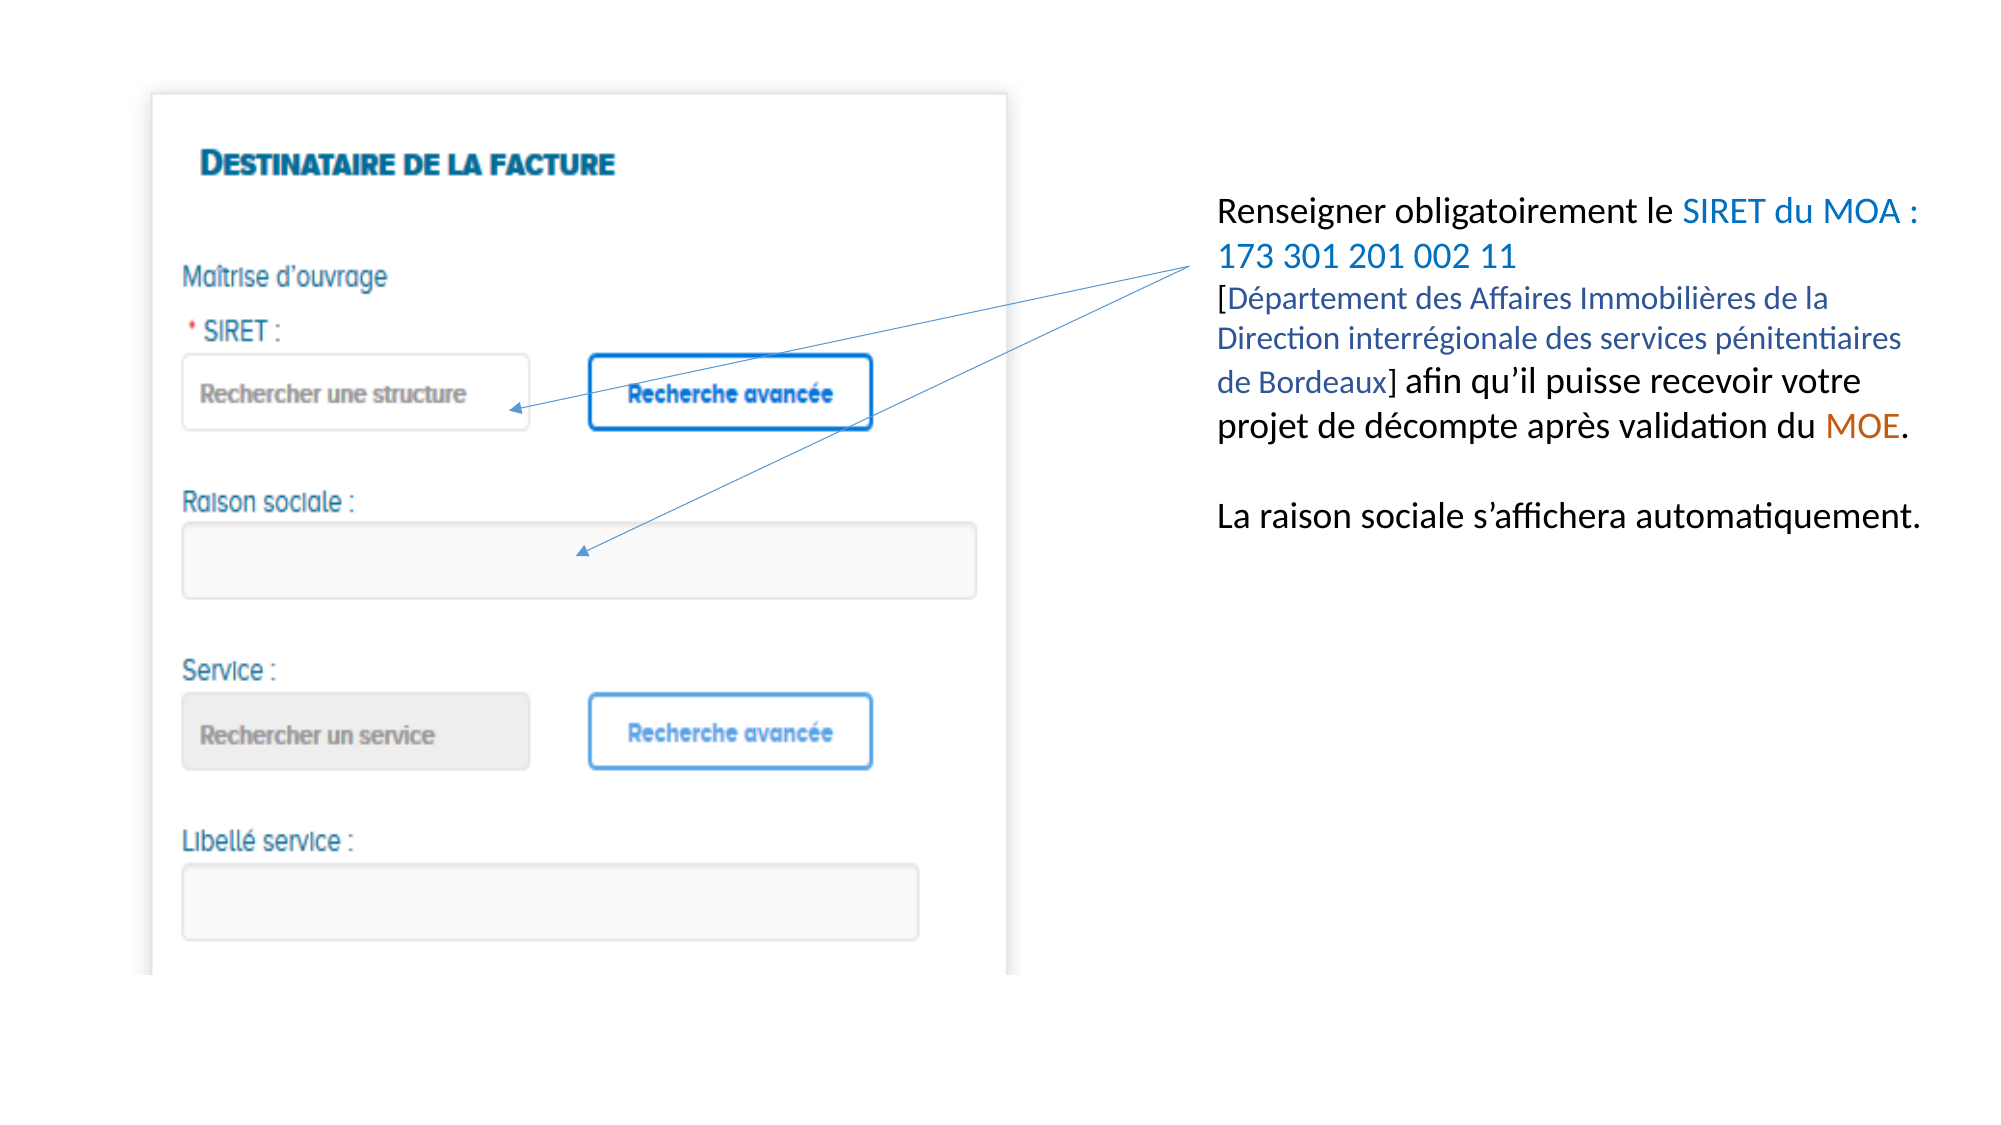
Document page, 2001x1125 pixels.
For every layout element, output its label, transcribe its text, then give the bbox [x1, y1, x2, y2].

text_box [509, 266, 1190, 411]
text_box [575, 411, 1190, 557]
text_box Renseigner obligatoirement le SIRET du MOA : 173 301 201 002 11 [Département des Affaires Immobilières de la Direction interrégionale des services pénitentiaires de Bordeaux] afin qu’il puisse recevoir votre projet de décompte après validation du MOE. La raison sociale s’affichera automatiquement. [1202, 179, 1943, 589]
picture [126, 81, 1022, 975]
